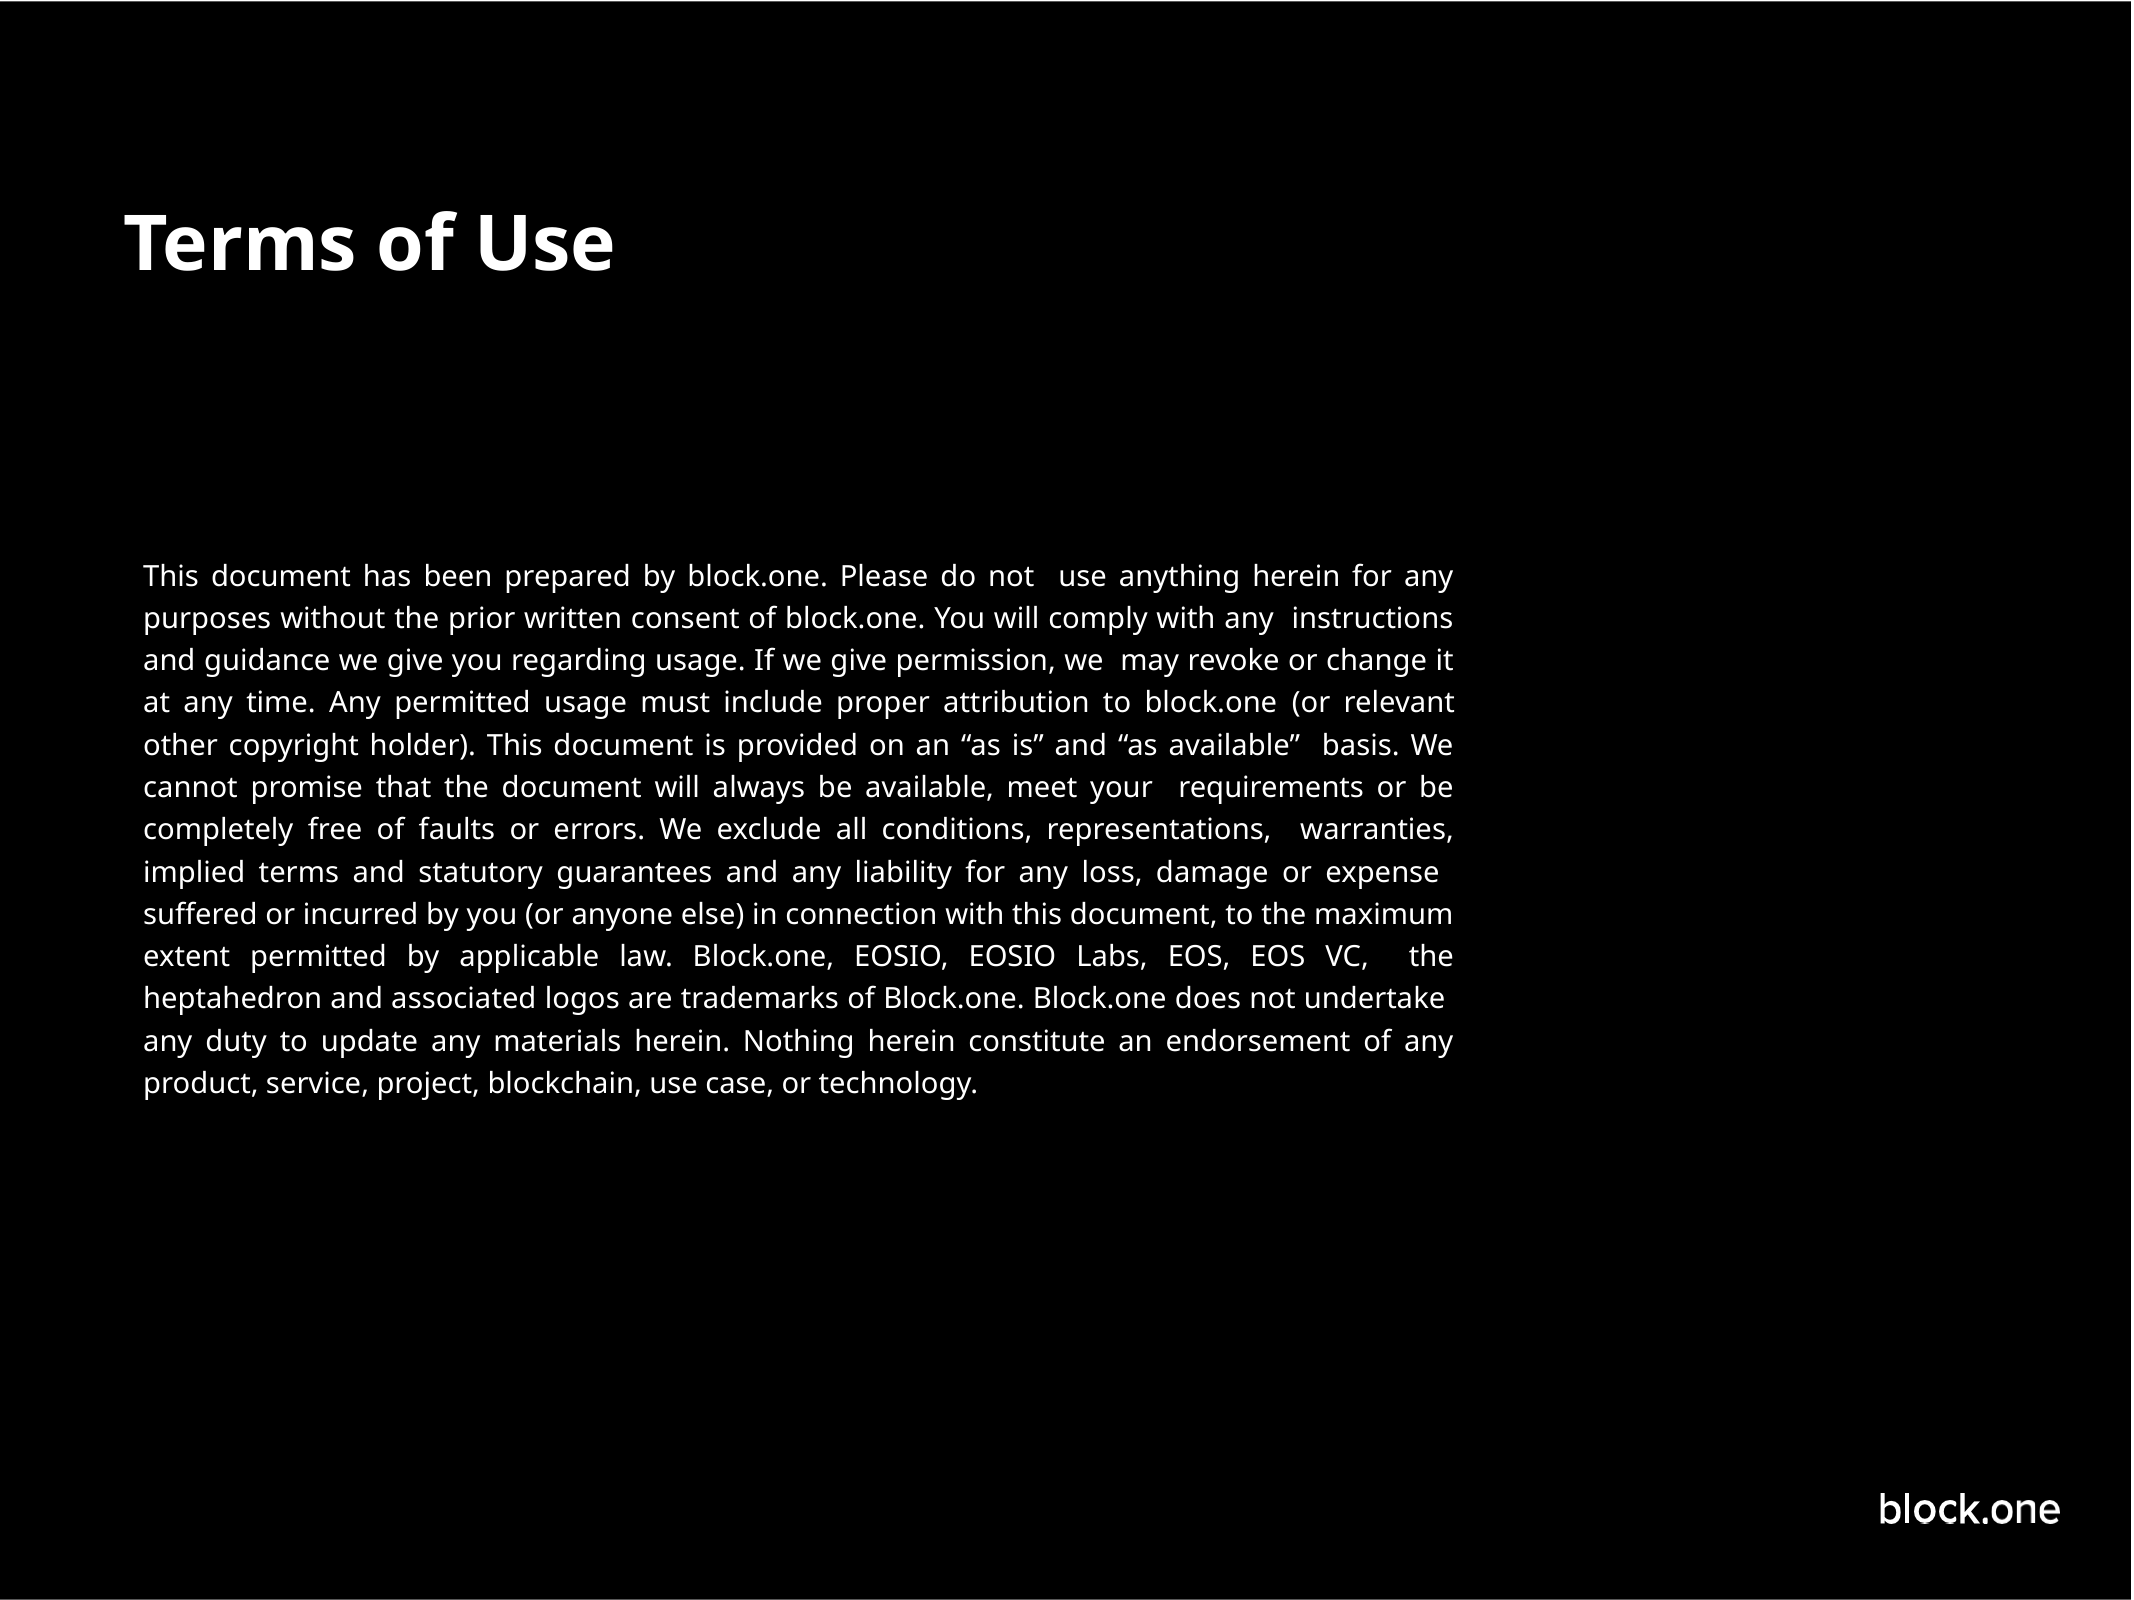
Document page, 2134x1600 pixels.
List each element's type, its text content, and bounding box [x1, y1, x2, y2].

text_box [1960, 1493, 1988, 1524]
text_box [2039, 1500, 2060, 1524]
text_box [0, 1, 2131, 1600]
title Terms of Use [121, 190, 756, 293]
text_box This document has been prepared by block.one. Please do not use anything herein for any purposes without the prior written consent of block.one. You will comply with any instructions and guidance we give you regarding usage. If we give permission, we may revoke or change it at any time. Any permitted usage must include proper attribution to block.one (or relevant other copyright holder). This document is provided on an “as is” and “as available” basis. We cannot promise that the document will always be available, meet your requirements or be completely free of faults or errors. We exclude all conditions, representations, warranties, implied terms and statutory guarantees and any liability for any loss, damage or expense suffered or incurred by you (or anyone else) in connection with this document, to the maximum extent permitted by applicable law. Block.one, EOSIO, EOSIO Labs, EOS, EOS VC, the heptahedron and associated logos are trademarks of Block.one. Block.one does not undertake any duty to update any materials herein. Nothing herein constitute an endorsement of any product, service, project, blockchain, use case, or technology. [141, 547, 1470, 1198]
text_box [1991, 1500, 2013, 1524]
text_box [1914, 1500, 1957, 1524]
text_box [1880, 1493, 1901, 1524]
text_box [2016, 1500, 2036, 1523]
